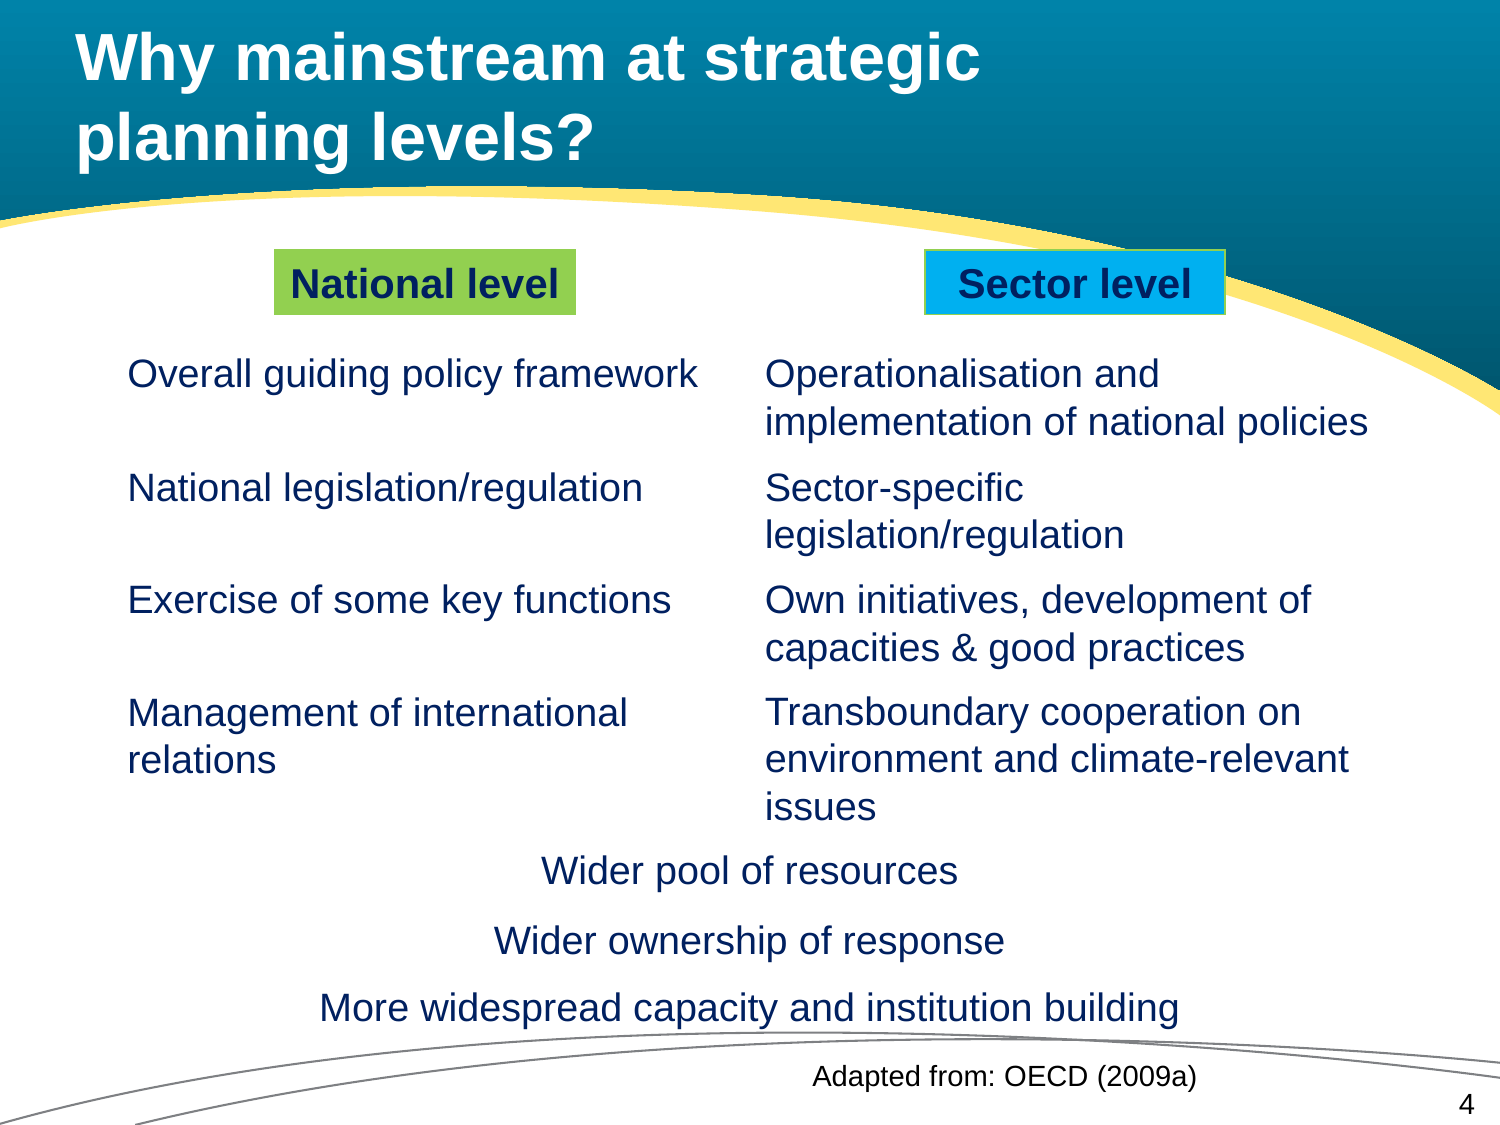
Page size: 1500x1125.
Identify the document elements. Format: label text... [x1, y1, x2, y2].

text_box Transboundary cooperation on environment and climate-relevant issues [750, 678, 1475, 836]
text_box More widespread capacity and institution building [287, 974, 1213, 1037]
text_box Wider pool of resources [425, 837, 1075, 900]
text_box Overall guiding policy framework [112, 340, 733, 403]
title Why mainstream at strategic planning levels? [74, 0, 1476, 188]
text_box National legislation/regulation [112, 454, 762, 517]
text_box Adapted from: OECD (2009a) [712, 1049, 1213, 1100]
text_box Sector level [924, 249, 1225, 315]
slide_number 4 [1124, 1084, 1476, 1113]
text_box Own initiatives, development of capacities & good practices [749, 566, 1400, 677]
text_box National level [274, 249, 575, 315]
text_box Wider ownership of response [425, 907, 1075, 970]
text_box Sector-specific legislation/regulation [749, 454, 1400, 565]
text_box Operationalisation and implementation of national policies [749, 340, 1400, 451]
text_box Management of international relations [112, 679, 750, 790]
text_box Exercise of some key functions [112, 566, 733, 630]
